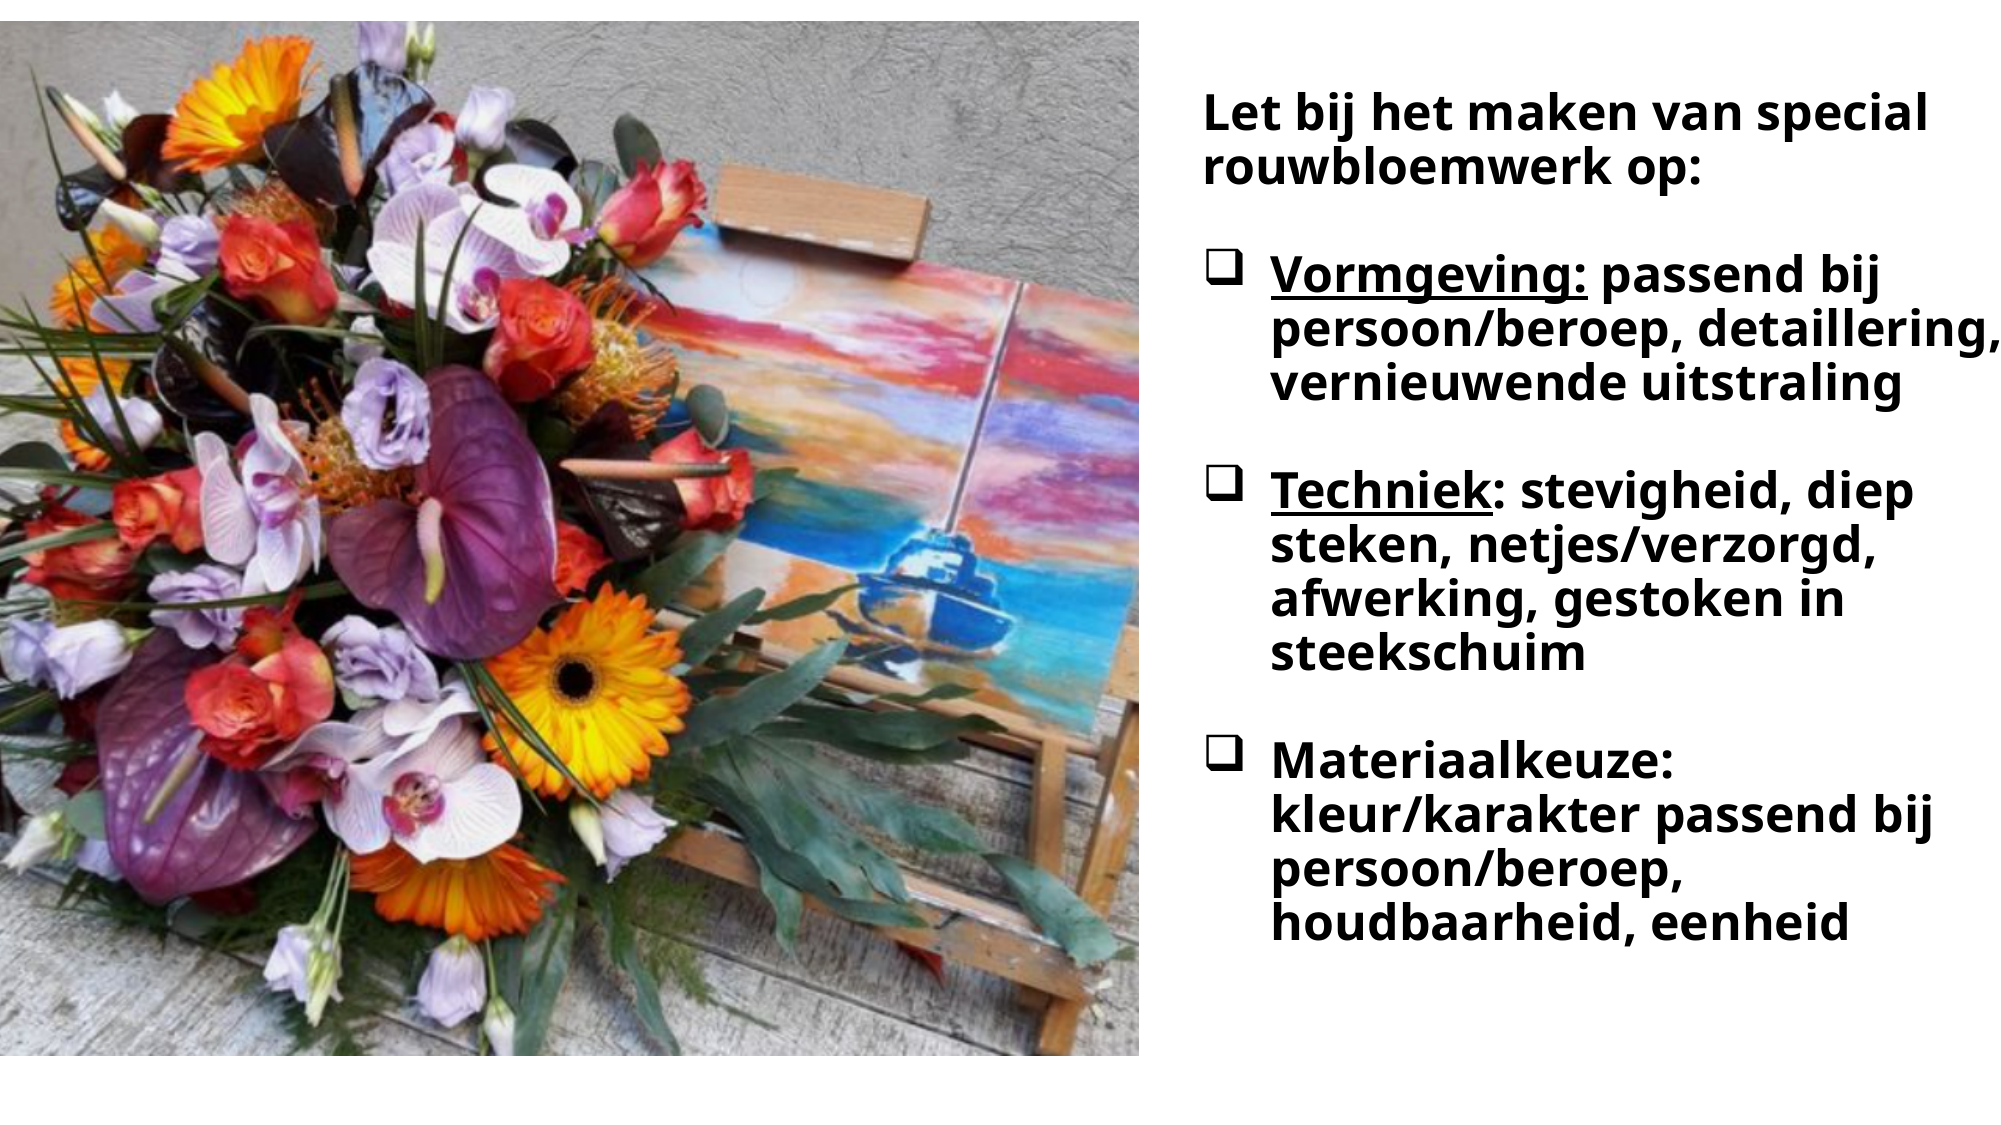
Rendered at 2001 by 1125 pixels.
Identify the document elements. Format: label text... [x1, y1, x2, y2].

picture [0, 21, 1139, 1056]
text_box Let bij het maken van special rouwbloemwerk op: Vormgeving: passend bij persoon/beroep, detaillering, vernieuwende uitstraling Techniek: stevigheid, diep steken, netjes/verzorgd, afwerking, gestoken in steekschuim Materiaalkeuze: kleur/karakter passend bij persoon/beroep, houdbaarheid, eenheid [1187, 54, 2000, 1023]
